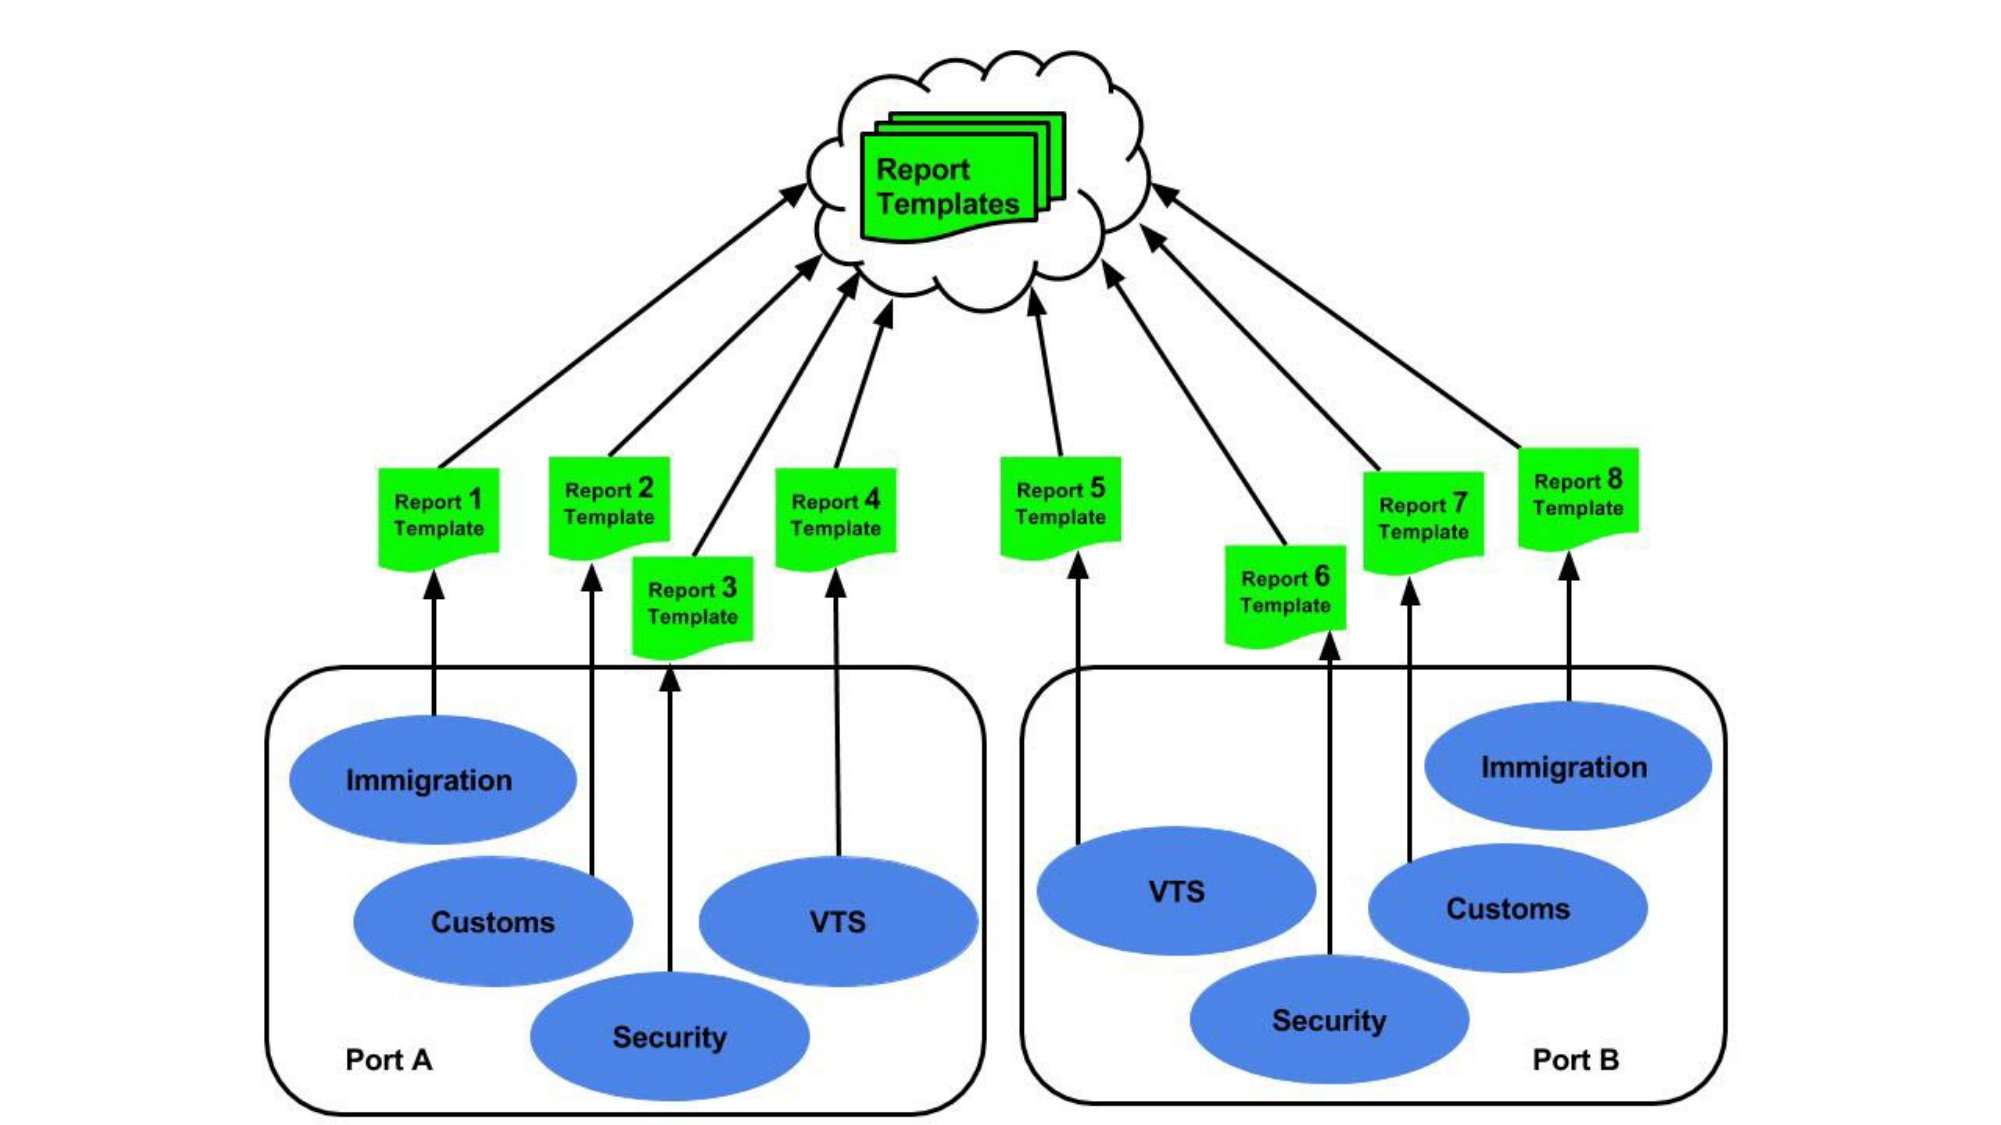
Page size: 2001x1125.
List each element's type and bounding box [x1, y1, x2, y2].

picture [249, 0, 1750, 1125]
